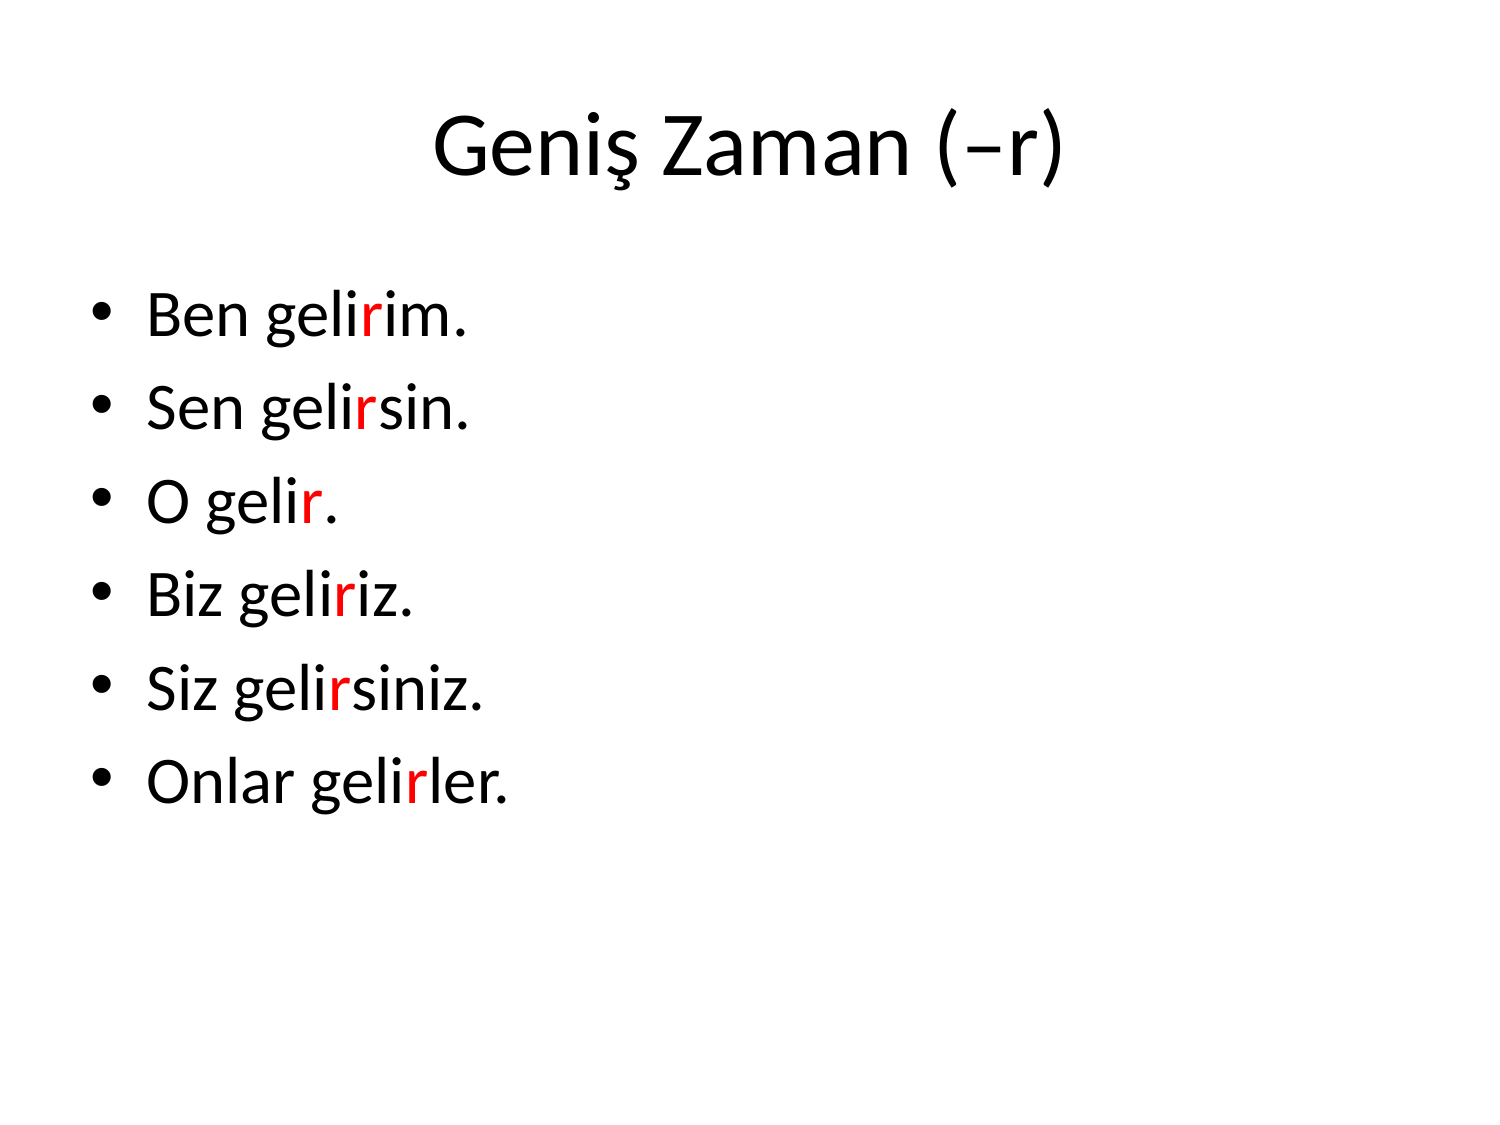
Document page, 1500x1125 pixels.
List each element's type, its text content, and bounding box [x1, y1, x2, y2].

list Ben gelirim. Sen gelirsin. O gelir. Biz geliriz. Siz gelirsiniz. Onlar gelirler. [75, 262, 1425, 1005]
title Geniş Zaman (–r) [75, 45, 1425, 233]
